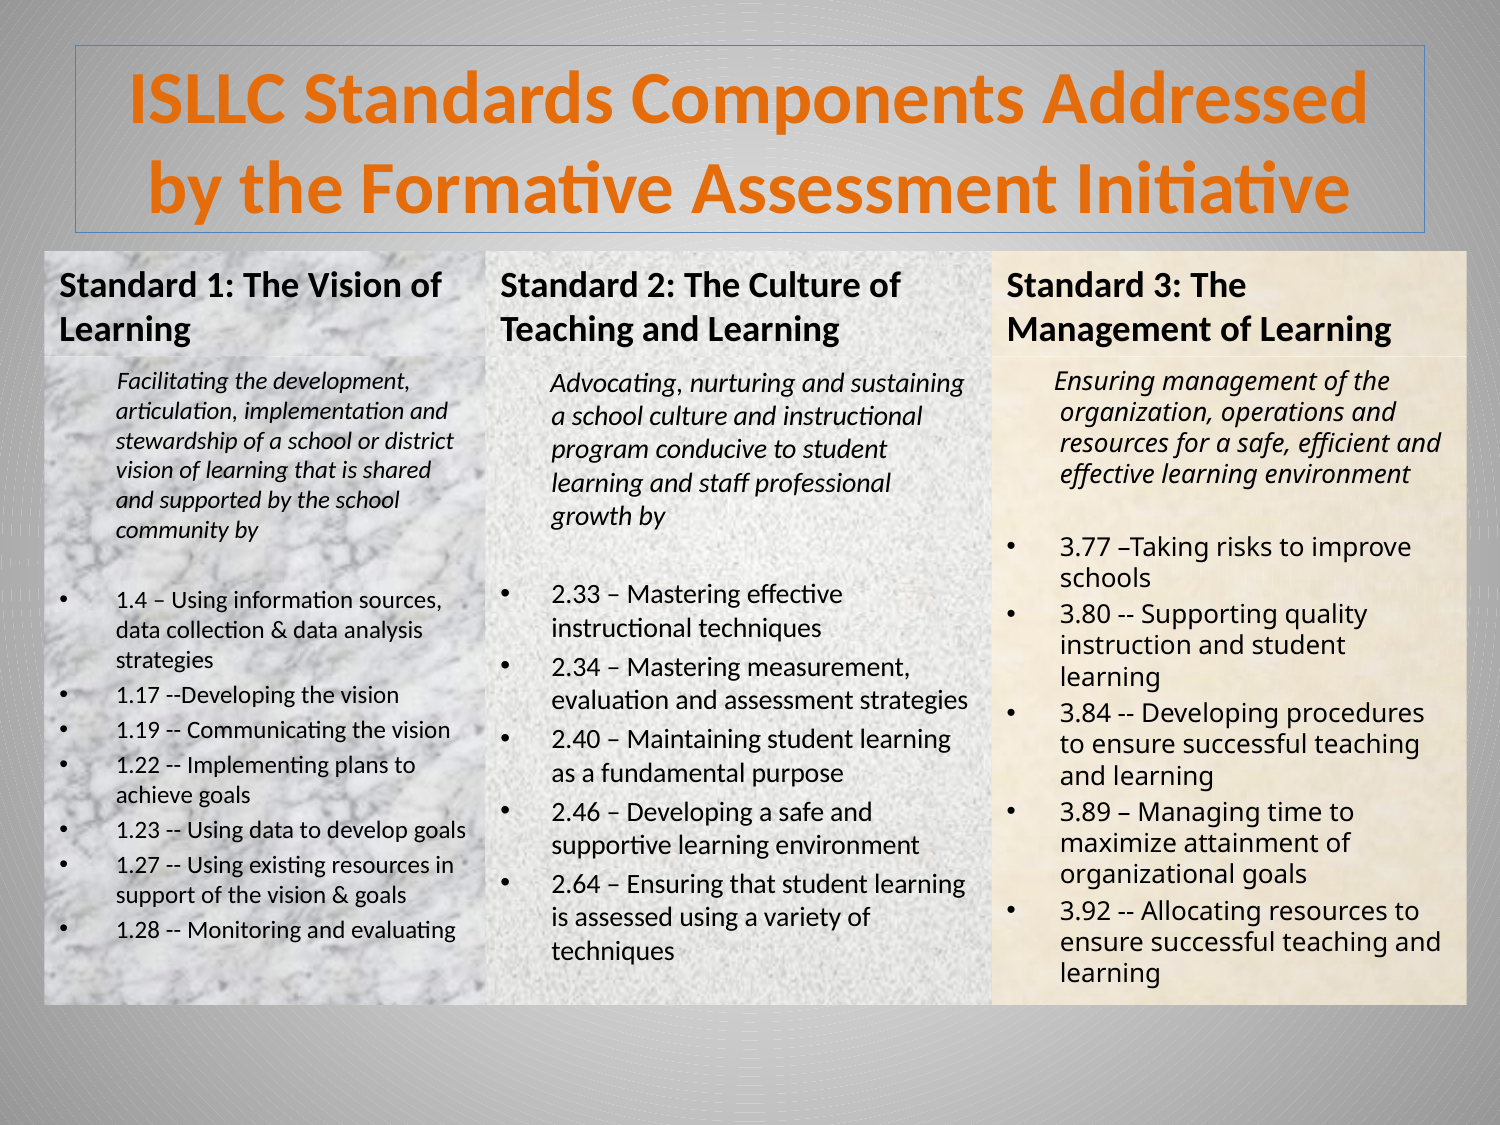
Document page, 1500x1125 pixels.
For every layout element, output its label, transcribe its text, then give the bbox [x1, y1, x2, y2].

list Standard 2: The Culture of Teaching and Learning [485, 251, 991, 356]
list Advocating, nurturing and sustaining a school culture and instructional program conducive to student learning and staff professional growth by 2.33 – Mastering effective instructional techniques 2.34 – Mastering measurement, evaluation and assessment strategies 2.40 – Maintaining student learning as a fundamental purpose 2.46 – Developing a safe and supportive learning environment 2.64 – Ensuring that student learning is assessed using a variety of techniques [485, 356, 991, 1005]
list Facilitating the development, articulation, implementation and stewardship of a school or district vision of learning that is shared and supported by the school community by 1.4 – Using information sources, data collection & data analysis strategies 1.17 --Developing the vision 1.19 -- Communicating the vision 1.22 -- Implementing plans to achieve goals 1.23 -- Using data to develop goals 1.27 -- Using existing resources in support of the vision & goals 1.28 -- Monitoring and evaluating [44, 356, 485, 1005]
list Ensuring management of the organization, operations and resources for a safe, efficient and effective learning environment 3.77 –Taking risks to improve schools 3.80 -- Supporting quality instruction and student learning 3.84 -- Developing procedures to ensure successful teaching and learning 3.89 – Managing time to maximize attainment of organizational goals 3.92 -- Allocating resources to ensure successful teaching and learning [991, 356, 1467, 1005]
list Standard 3: The Management of Learning [991, 251, 1467, 356]
list Standard 1: The Vision of Learning [44, 251, 485, 356]
title ISLLC Standards Components Addressed by the Formative Assessment Initiative [75, 45, 1425, 233]
